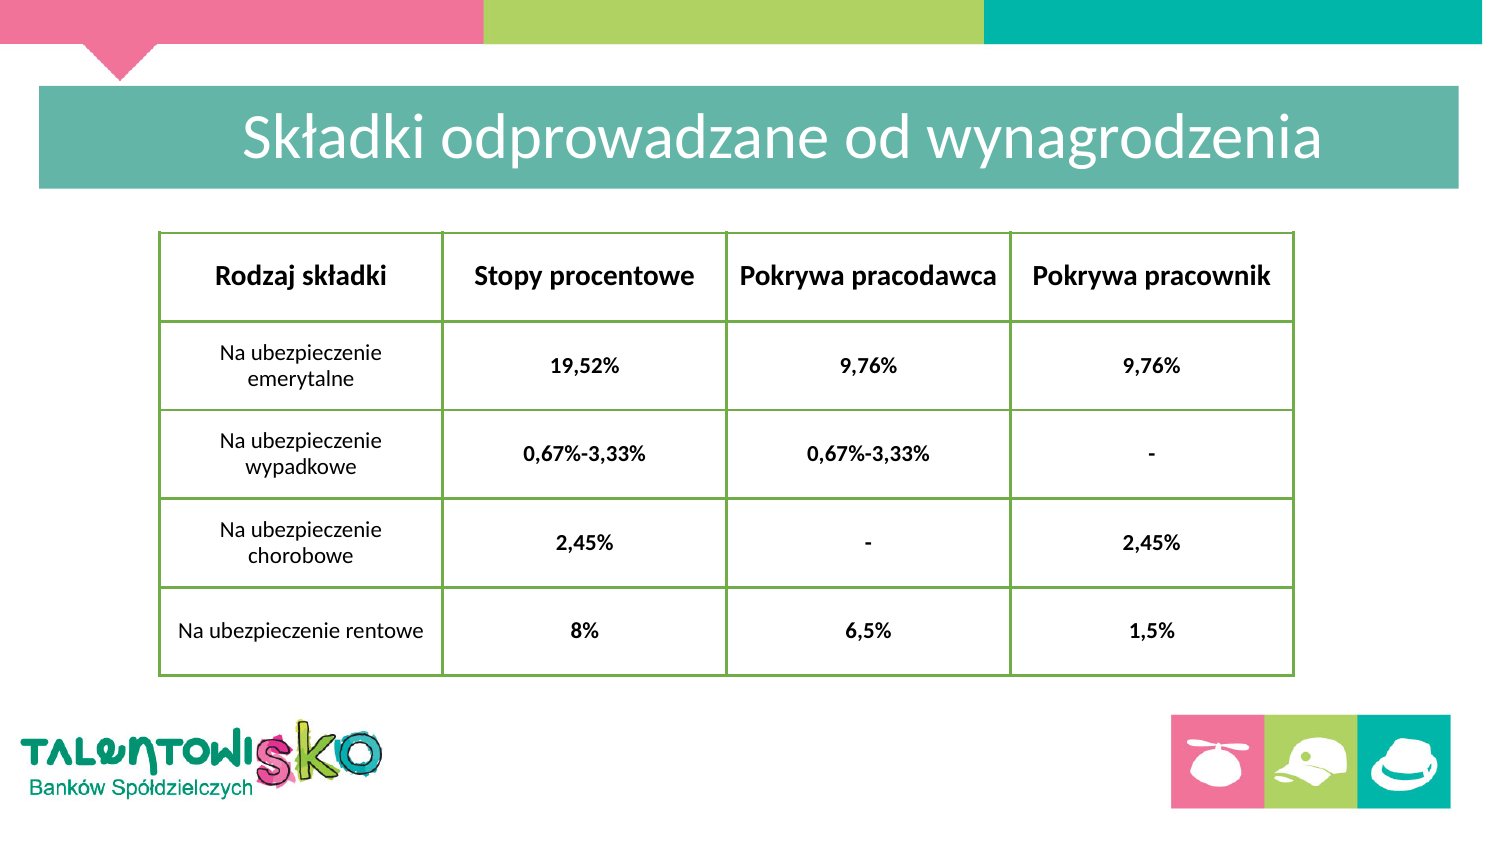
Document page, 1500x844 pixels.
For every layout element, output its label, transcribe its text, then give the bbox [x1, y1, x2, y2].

table_cell - [728, 500, 1009, 586]
table_cell 0,67%-3,33% [444, 411, 725, 497]
table_header Pokrywa pracodawca [728, 234, 1009, 320]
table_cell 1,5% [1012, 589, 1292, 674]
table_cell - [1012, 411, 1292, 497]
table_cell 0,67%-3,33% [728, 411, 1009, 497]
table_cell 9,76% [728, 323, 1009, 409]
table_cell 2,45% [1012, 500, 1292, 586]
table_cell Na ubezpieczenie rentowe [161, 589, 441, 674]
table_header Rodzaj składki [161, 234, 441, 320]
table_cell 2,45% [444, 500, 725, 586]
table_cell 9,76% [1012, 323, 1292, 409]
table_header Stopy procentowe [444, 234, 725, 320]
table_cell Na ubezpieczenie emerytalne [161, 323, 441, 409]
table_cell 6,5% [728, 589, 1009, 674]
picture [0, 0, 1483, 844]
table_cell Na ubezpieczenie chorobowe [161, 500, 441, 586]
table_cell 8% [444, 589, 725, 674]
table_header Pokrywa pracownik [1012, 234, 1292, 320]
table_cell Na ubezpieczenie wypadkowe [161, 411, 441, 497]
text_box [38, 85, 1459, 189]
table_cell 19,52% [444, 323, 725, 409]
